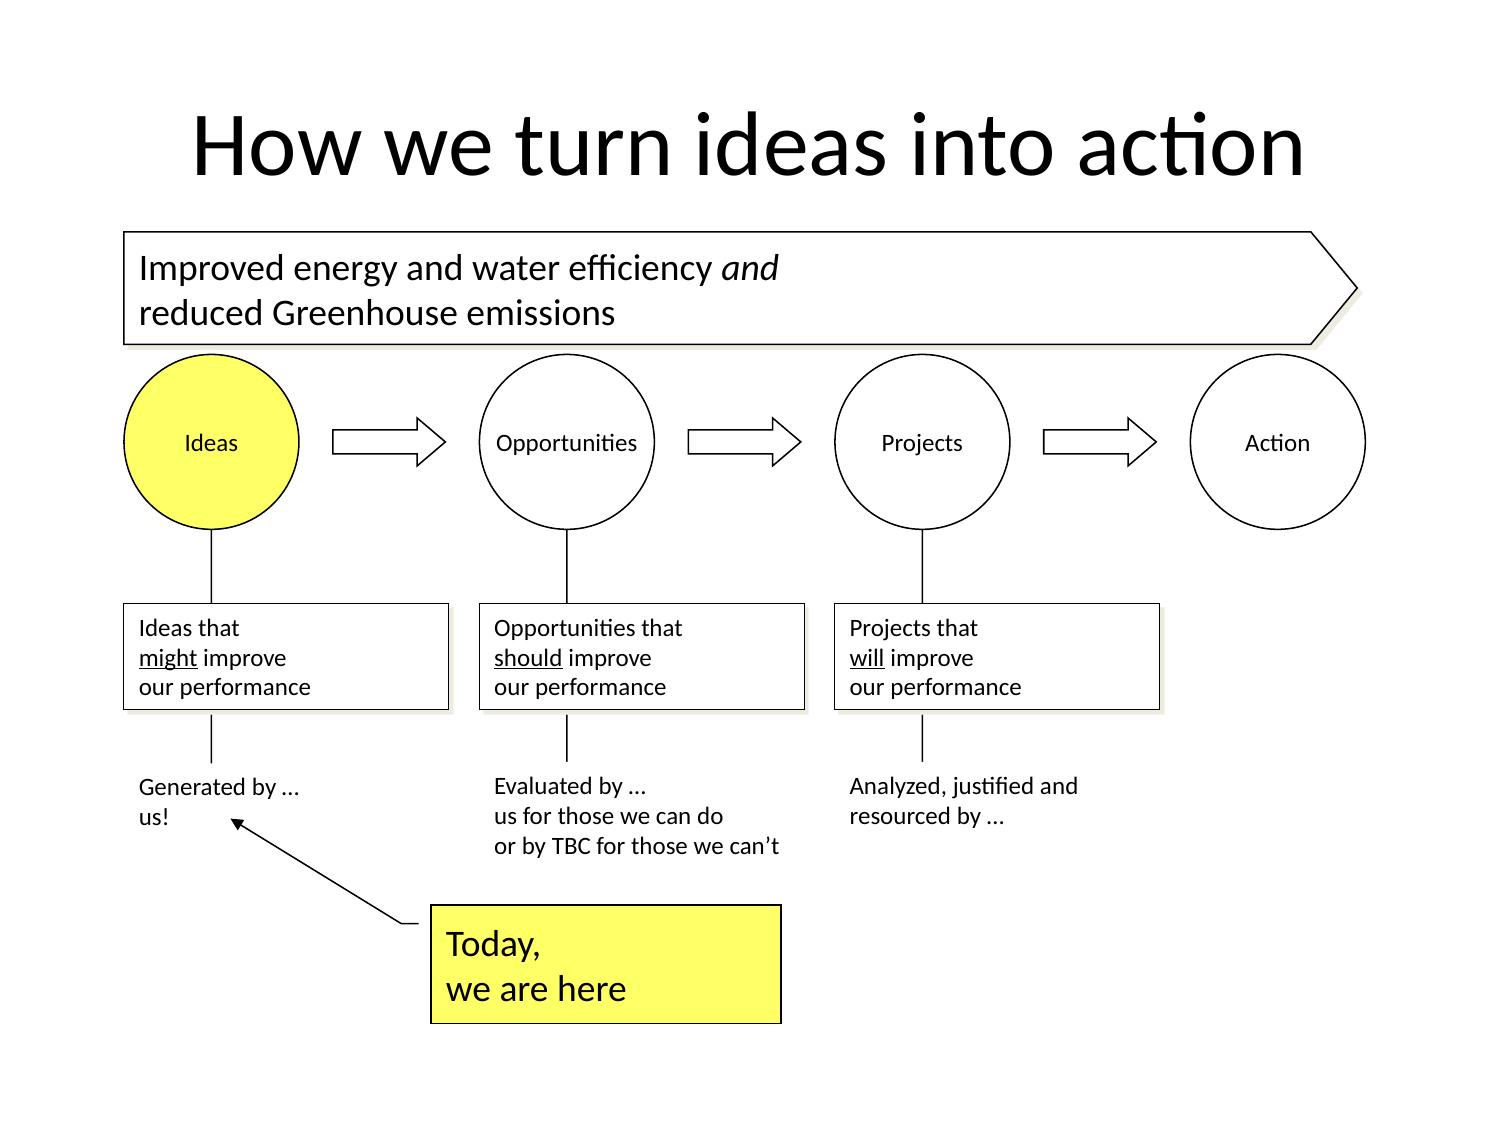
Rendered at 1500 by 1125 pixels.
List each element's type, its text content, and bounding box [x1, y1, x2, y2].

text_box Action [1190, 354, 1366, 530]
text_box Ideas that might improve our performance [123, 603, 449, 710]
title How we turn ideas into action [75, 45, 1425, 233]
text_box [1043, 417, 1157, 466]
text_box Projects [834, 354, 1010, 530]
text_box Analyzed, justified and resourced by … [834, 761, 1160, 898]
text_box Projects that will improve our performance [834, 603, 1160, 710]
text_box Improved energy and water efficiency and reduced Greenhouse emissions [123, 231, 1358, 345]
text_box Opportunities that should improve our performance [479, 603, 805, 710]
text_box Today, we are here [230, 818, 419, 924]
text_box Today, we are here [430, 904, 782, 1024]
text_box Generated by … us! [123, 763, 449, 899]
text_box Ideas [123, 354, 299, 530]
text_box Evaluated by … us for those we can do or by TBC for those we can’t [479, 761, 805, 898]
text_box Opportunities [479, 354, 655, 530]
text_box [332, 417, 446, 466]
text_box [688, 417, 801, 466]
